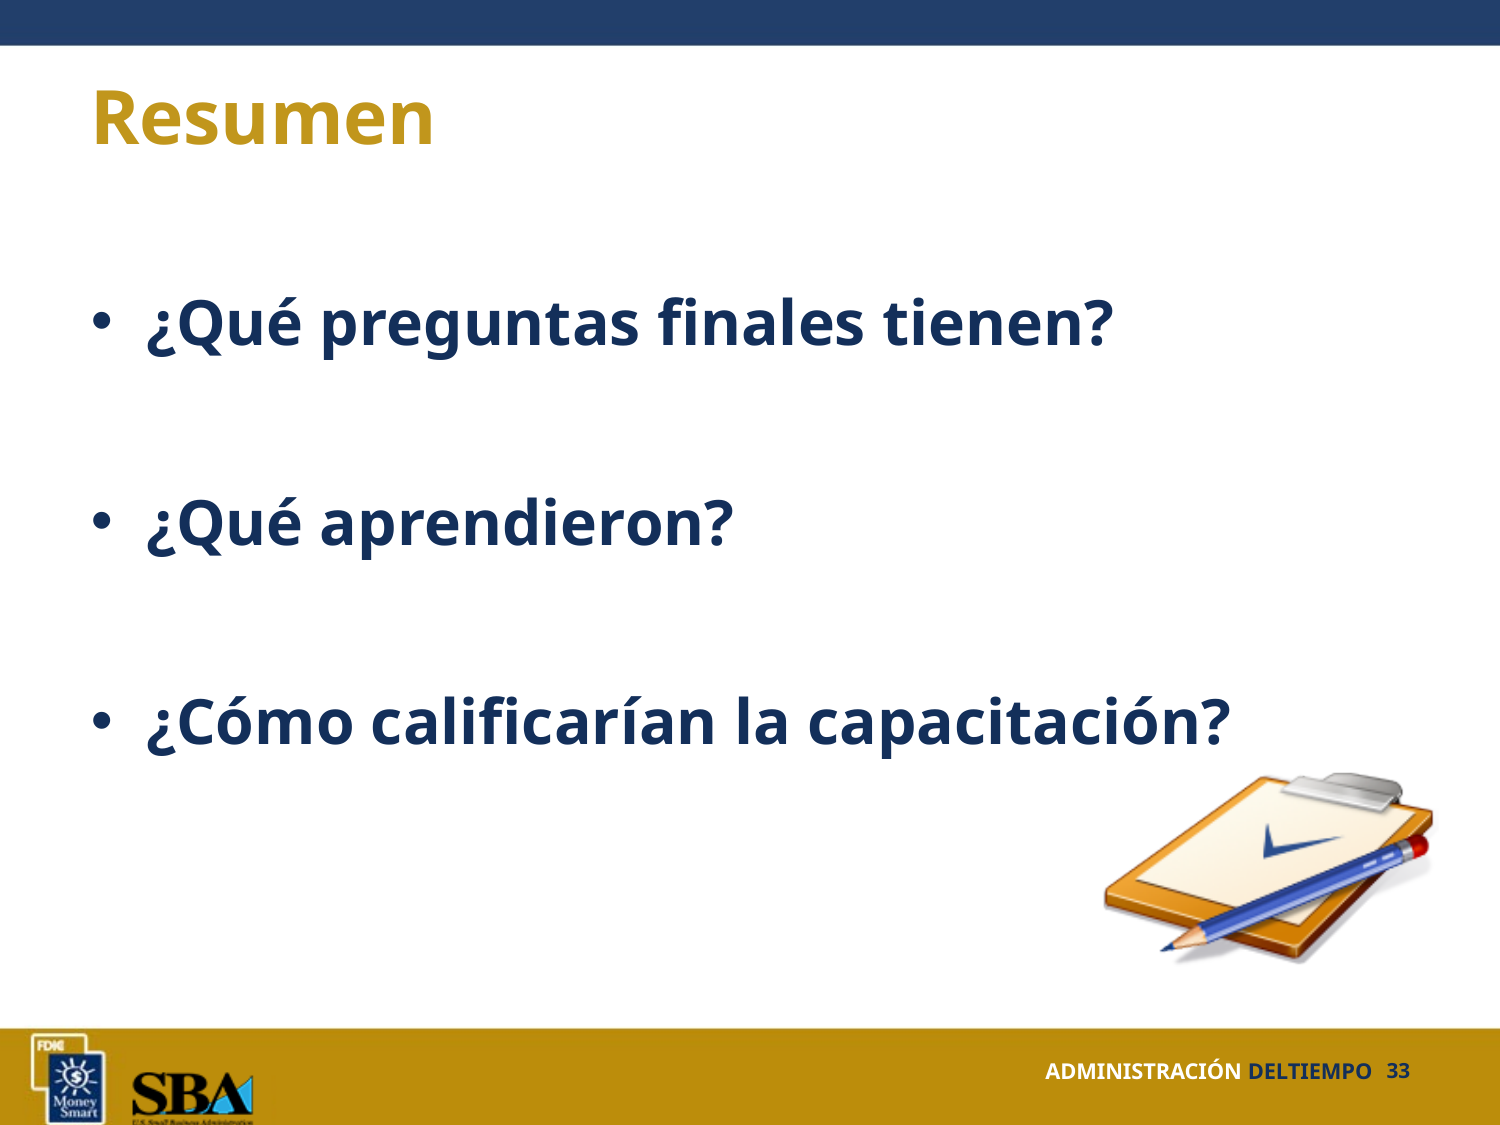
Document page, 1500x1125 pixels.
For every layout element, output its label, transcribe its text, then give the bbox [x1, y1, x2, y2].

list ¿Qué preguntas finales tienen? ¿Qué aprendieron? ¿Cómo calificarían la capacitación? [74, 174, 1426, 876]
picture [0, 0, 1500, 1125]
title Resumen [74, 62, 1426, 163]
